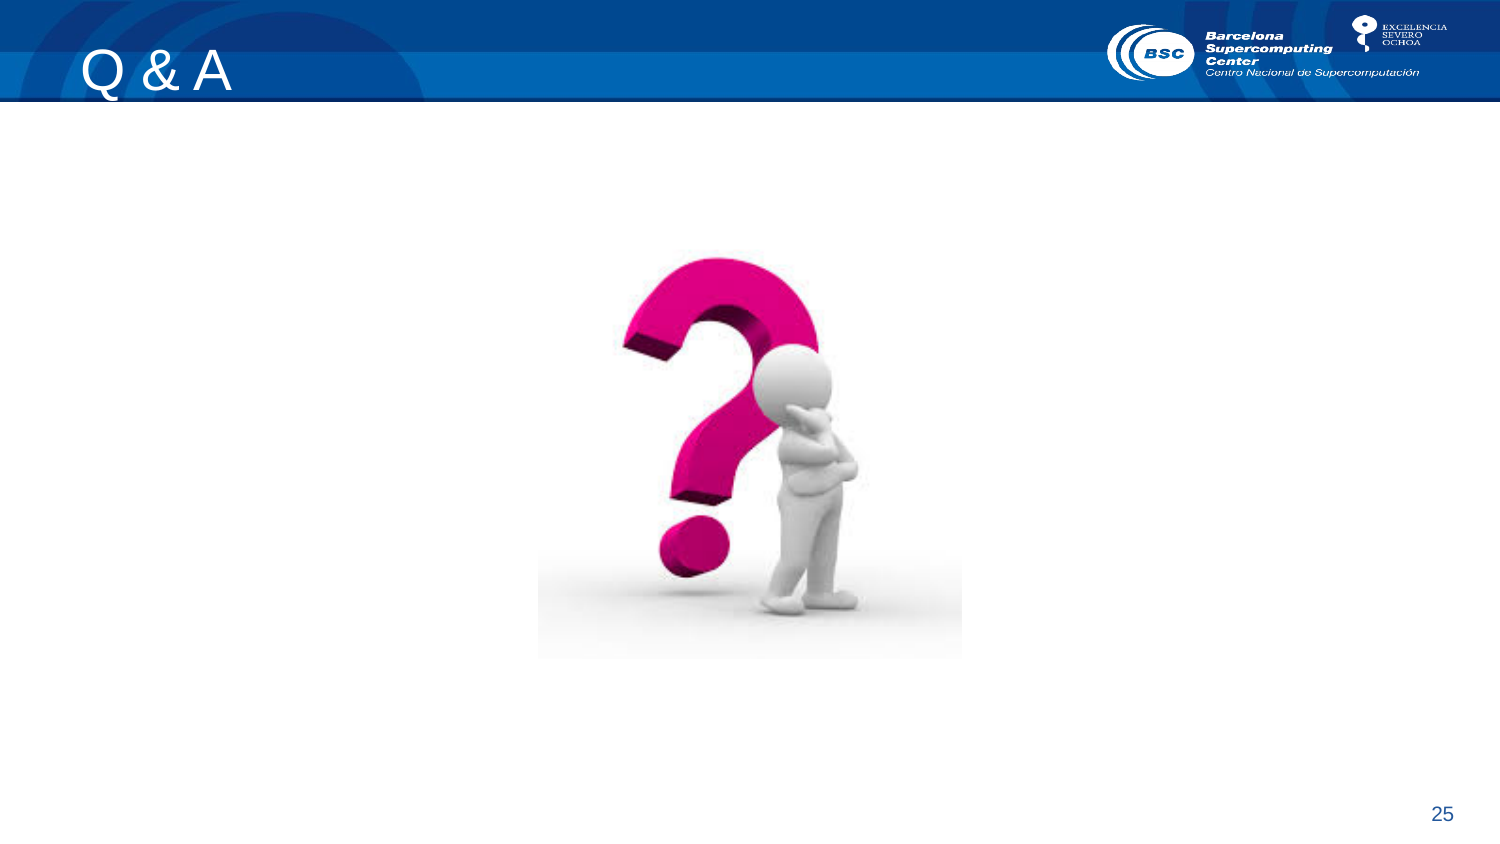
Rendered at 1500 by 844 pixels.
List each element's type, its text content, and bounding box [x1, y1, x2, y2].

picture [538, 235, 962, 659]
picture [0, 0, 1500, 102]
title Q & A [65, 17, 1081, 102]
